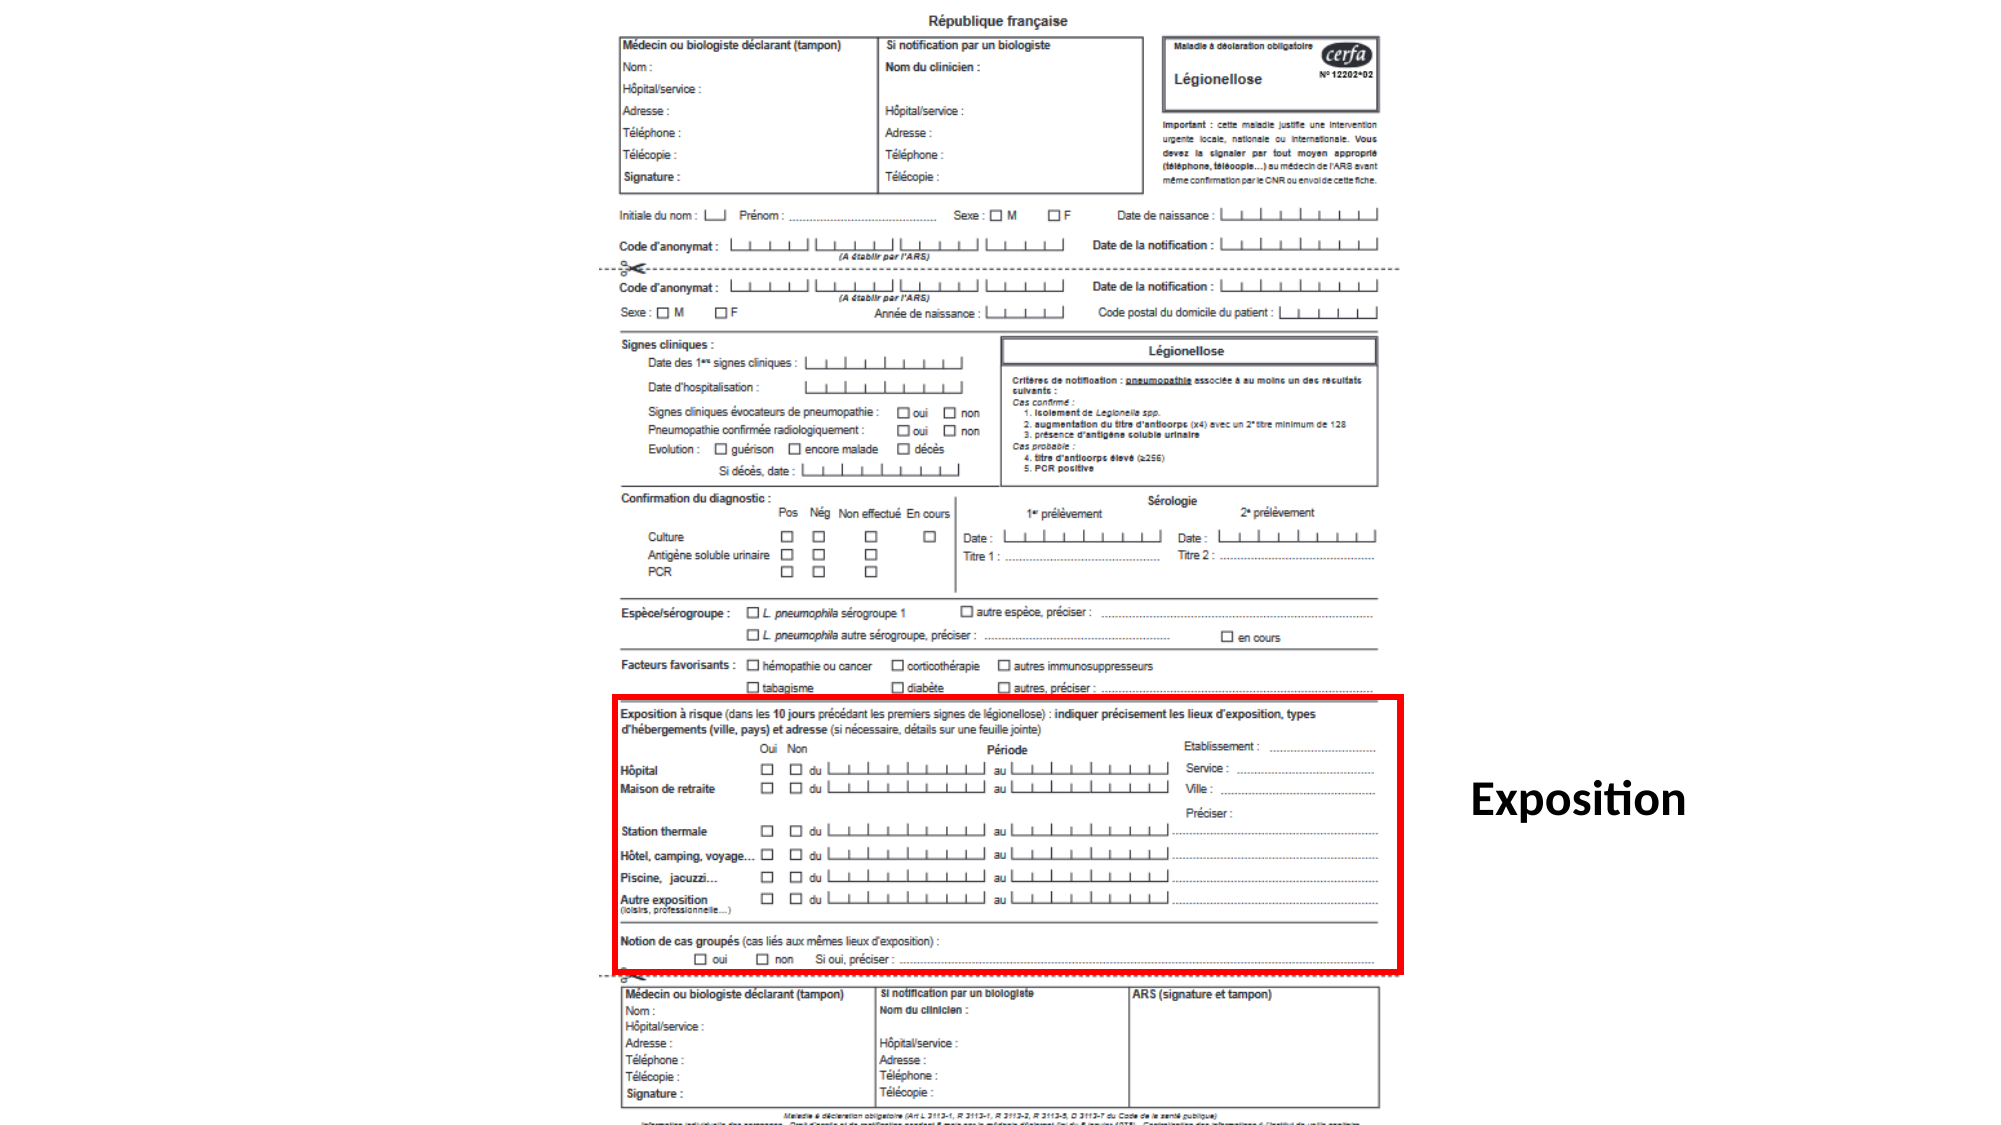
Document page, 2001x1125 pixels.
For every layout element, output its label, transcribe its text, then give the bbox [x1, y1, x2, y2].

picture [599, 0, 1401, 1125]
text_box Exposition [1455, 758, 1703, 834]
